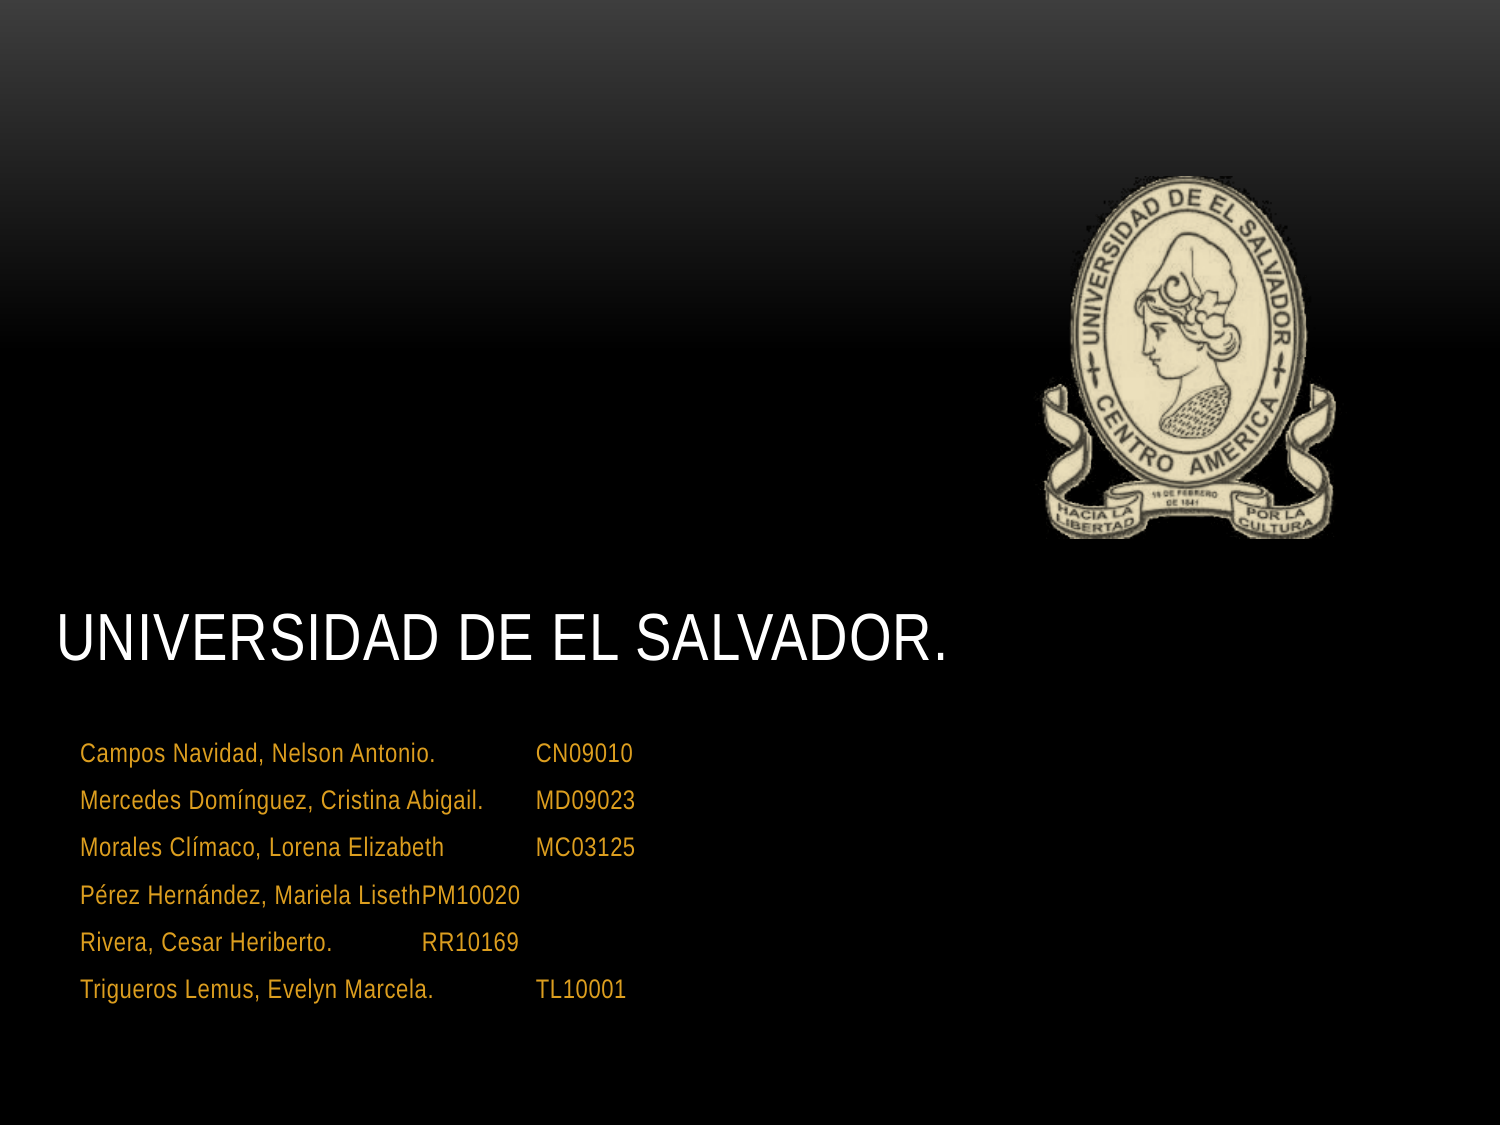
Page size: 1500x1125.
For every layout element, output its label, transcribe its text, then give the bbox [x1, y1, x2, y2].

title UNIVERSIDAD DE EL SALVADOR. [41, 586, 1404, 693]
picture [1021, 176, 1363, 540]
list Campos Navidad, Nelson Antonio. CN09010 Mercedes Domínguez, Cristina Abigail. MD09023 Morales Clímaco, Lorena Elizabeth MC03125 Pérez Hernández, Mariela Liseth PM10020 Rivera, Cesar Heriberto. RR10169 Trigueros Lemus, Evelyn Marcela. TL10001 [64, 727, 1428, 1012]
